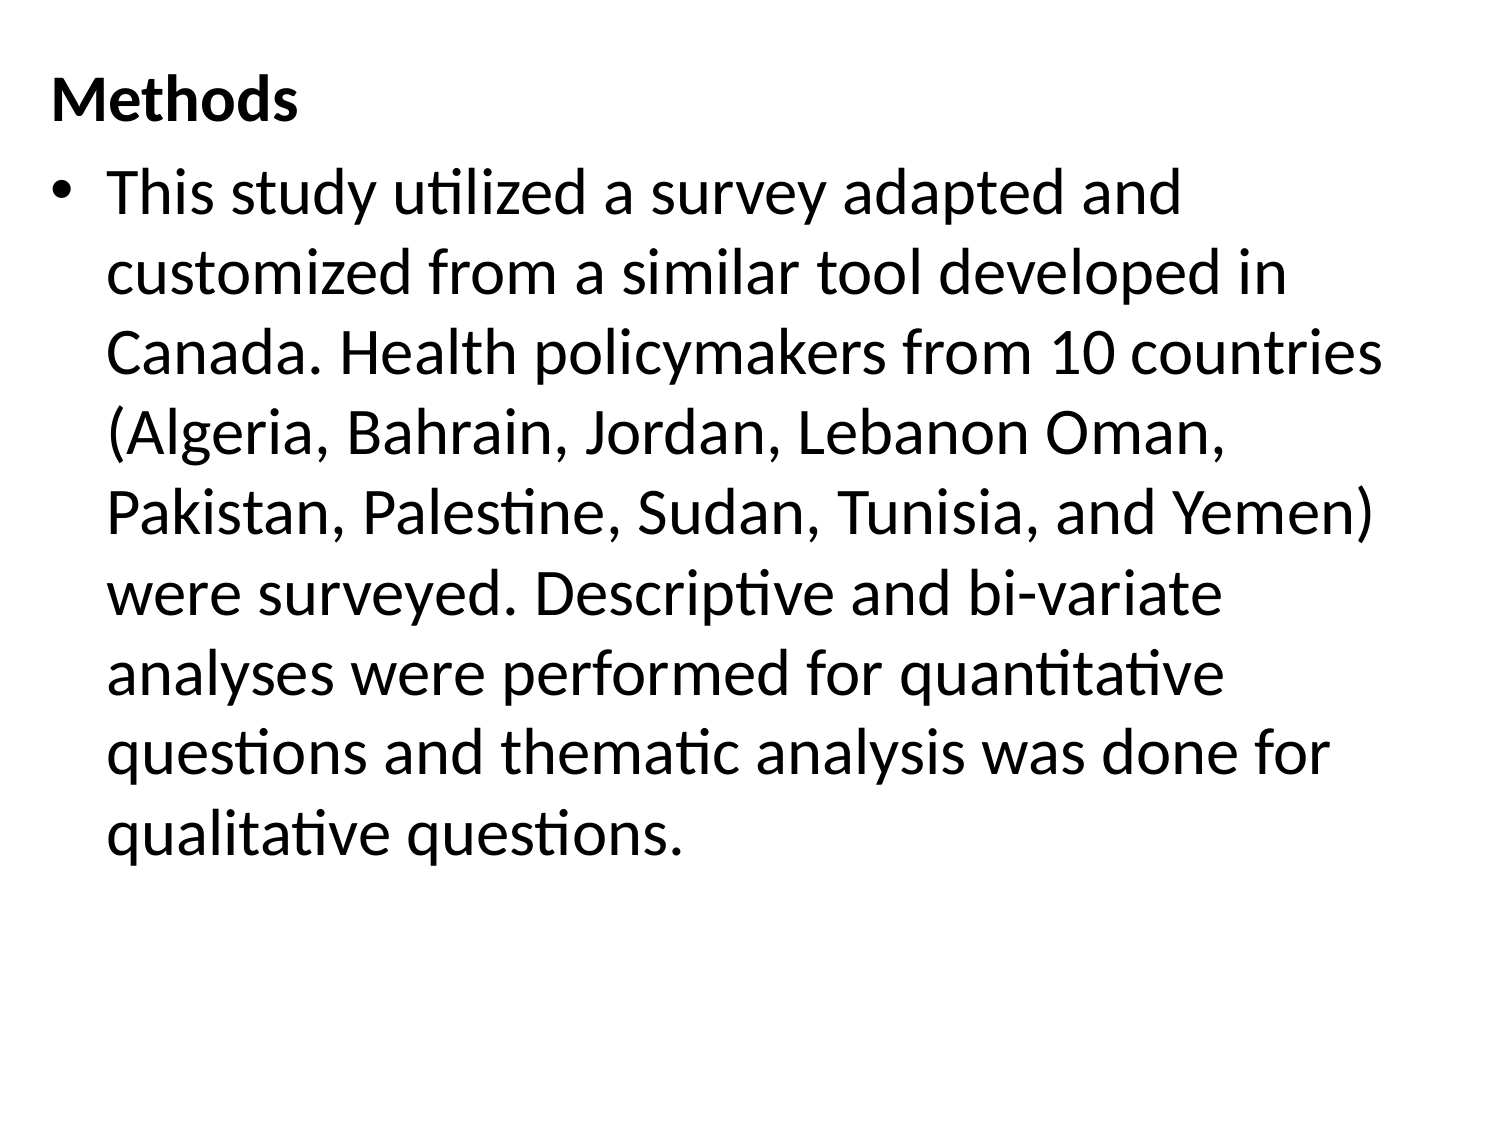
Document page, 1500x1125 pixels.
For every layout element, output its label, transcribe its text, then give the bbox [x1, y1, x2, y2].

list Methods This study utilized a survey adapted and customized from a similar tool developed in Canada. Health policymakers from 10 countries (Algeria, Bahrain, Jordan, Lebanon Oman, Pakistan, Palestine, Sudan, Tunisia, and Yemen) were surveyed. Descriptive and bi-variate analyses were performed for quantitative questions and thematic analysis was done for qualitative questions. [35, 46, 1425, 1005]
